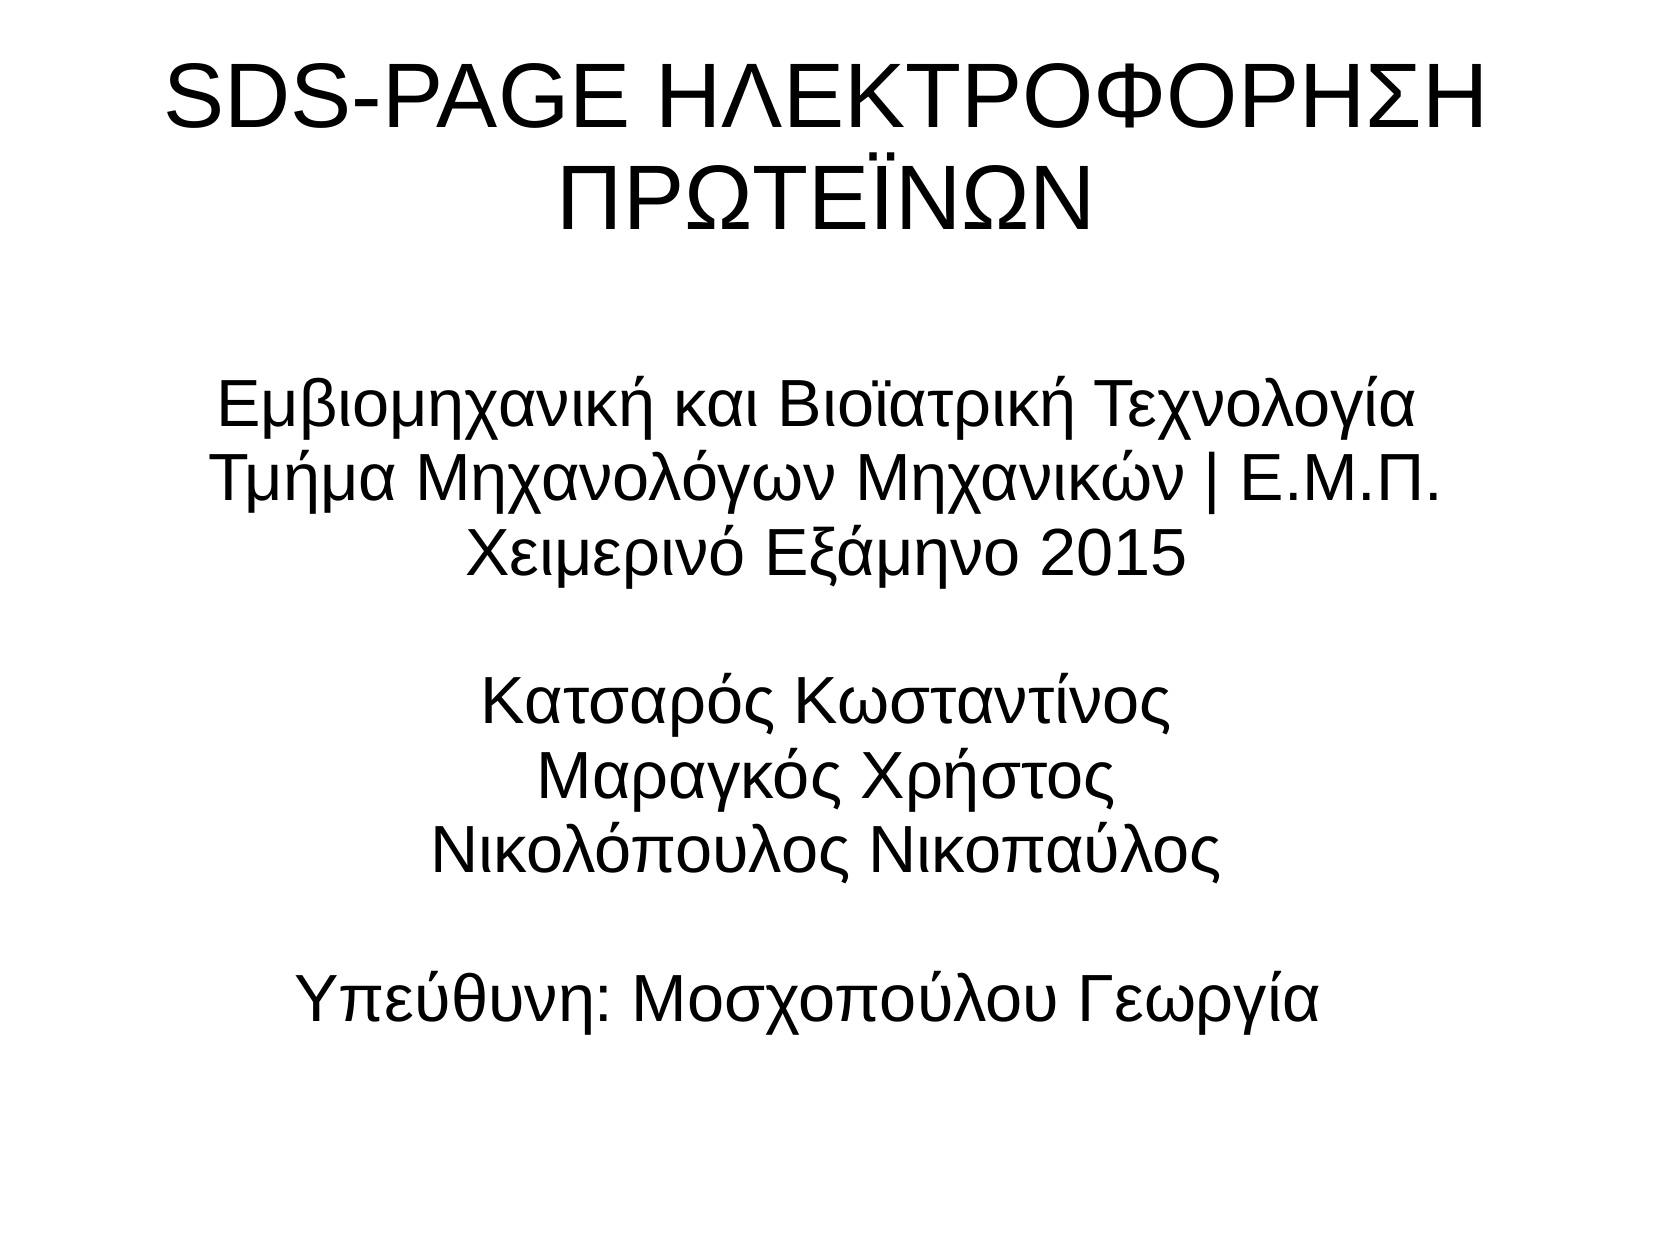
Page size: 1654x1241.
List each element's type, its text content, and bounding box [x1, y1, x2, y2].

text_box Εμβιομηχανική και Βιοϊατρική Τεχνολογία Τμήμα Μηχανολόγων Μηχανικών | Ε.Μ.Π. Χειμερινό Εξάμηνο 2015 Κατσαρός Κωσταντίνος Μαραγκός Χρήστος Νικολόπουλος Νικοπαύλος Υπεύθυνη: Μοσχοπούλου Γεωργία [82, 290, 1571, 1109]
text_box SDS-PAGE ΗΛΕΚΤΡΟΦΟΡΗΣΗ ΠΡΩΤΕΪΝΩΝ [82, 40, 1571, 248]
